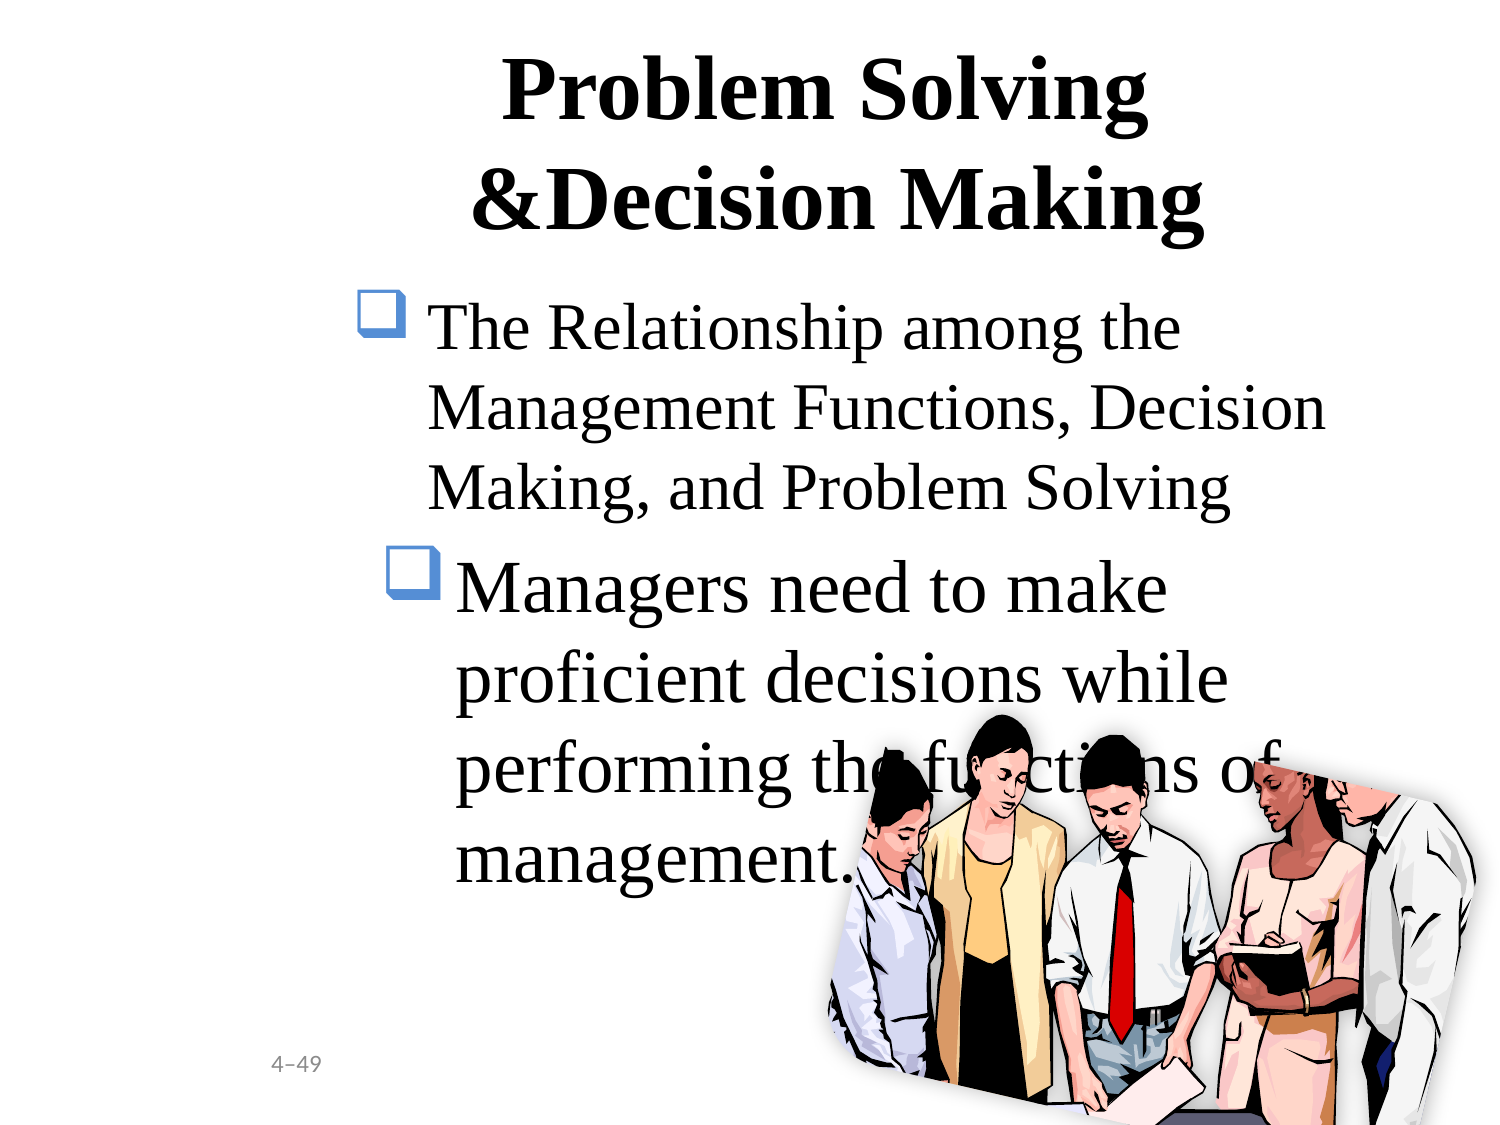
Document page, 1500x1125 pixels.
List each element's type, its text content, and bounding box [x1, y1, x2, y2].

title Problem Solving &Decision Making [174, 74, 1500, 202]
list The Relationship among the Management Functions, Decision Making, and Problem Solving Managers need to make proficient decisions while performing the functions of management. [337, 274, 1426, 1051]
picture [849, 742, 1457, 1125]
slide_number 4–49 [24, 1025, 337, 1100]
